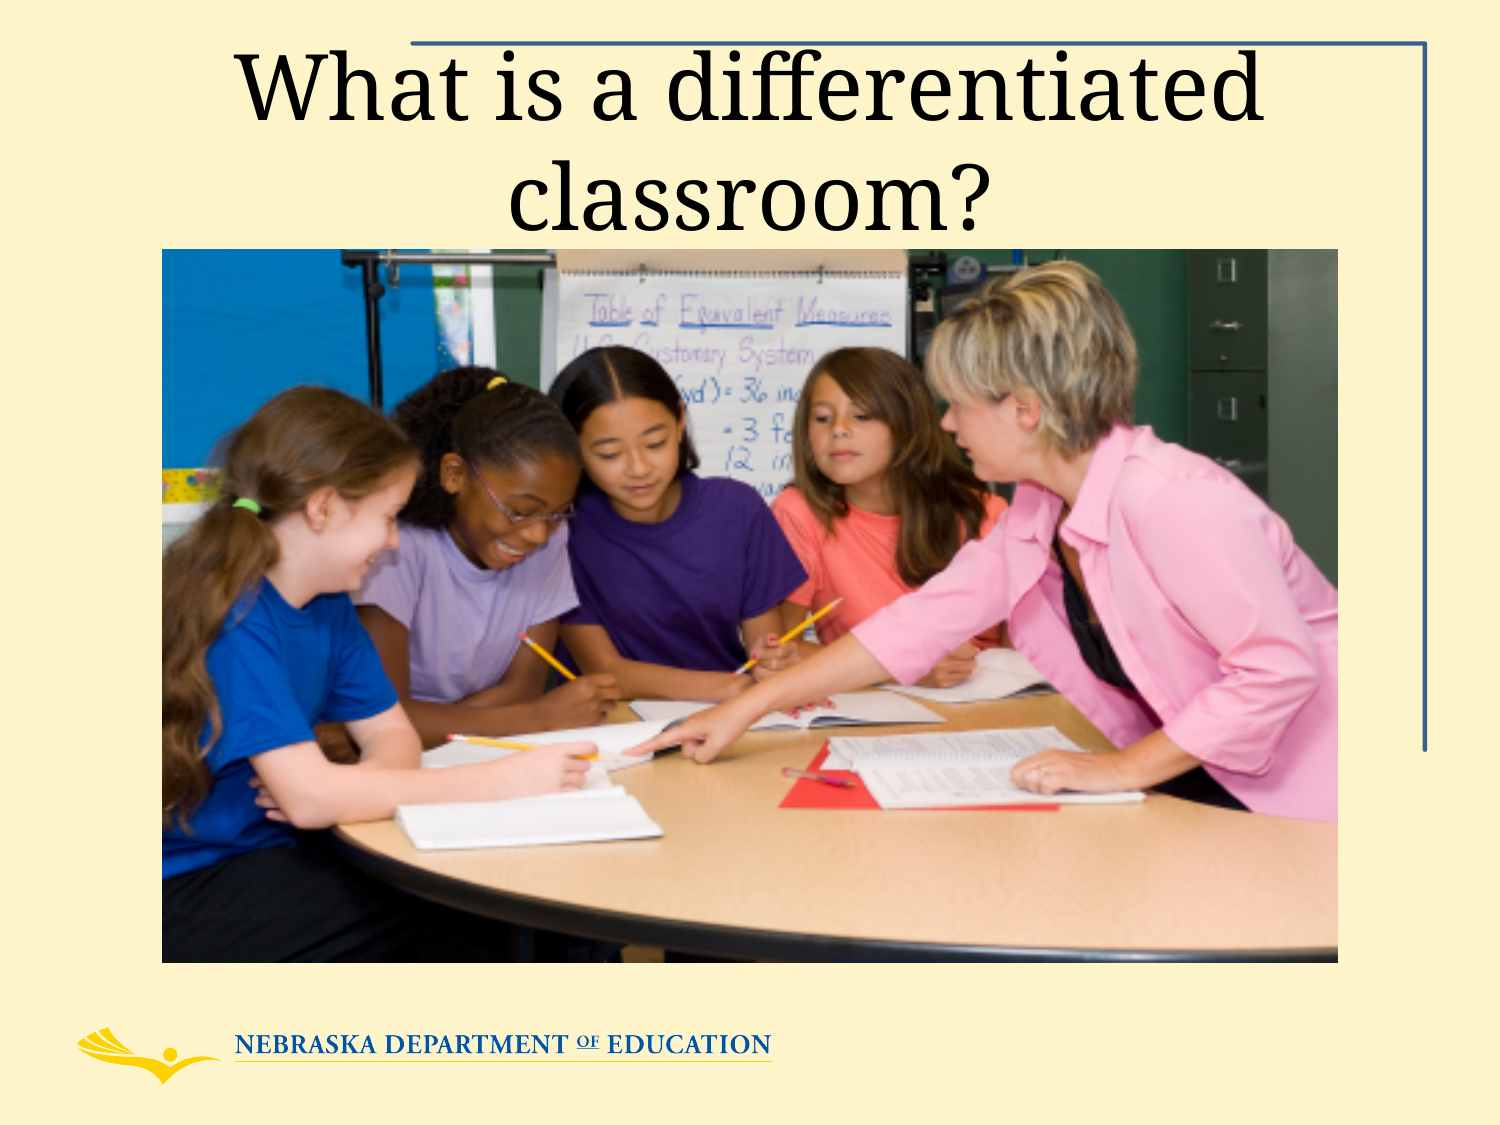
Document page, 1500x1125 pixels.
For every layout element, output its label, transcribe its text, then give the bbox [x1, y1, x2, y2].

title What is a differentiated classroom? [75, 45, 1425, 233]
picture [75, 1024, 800, 1094]
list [162, 249, 1338, 963]
